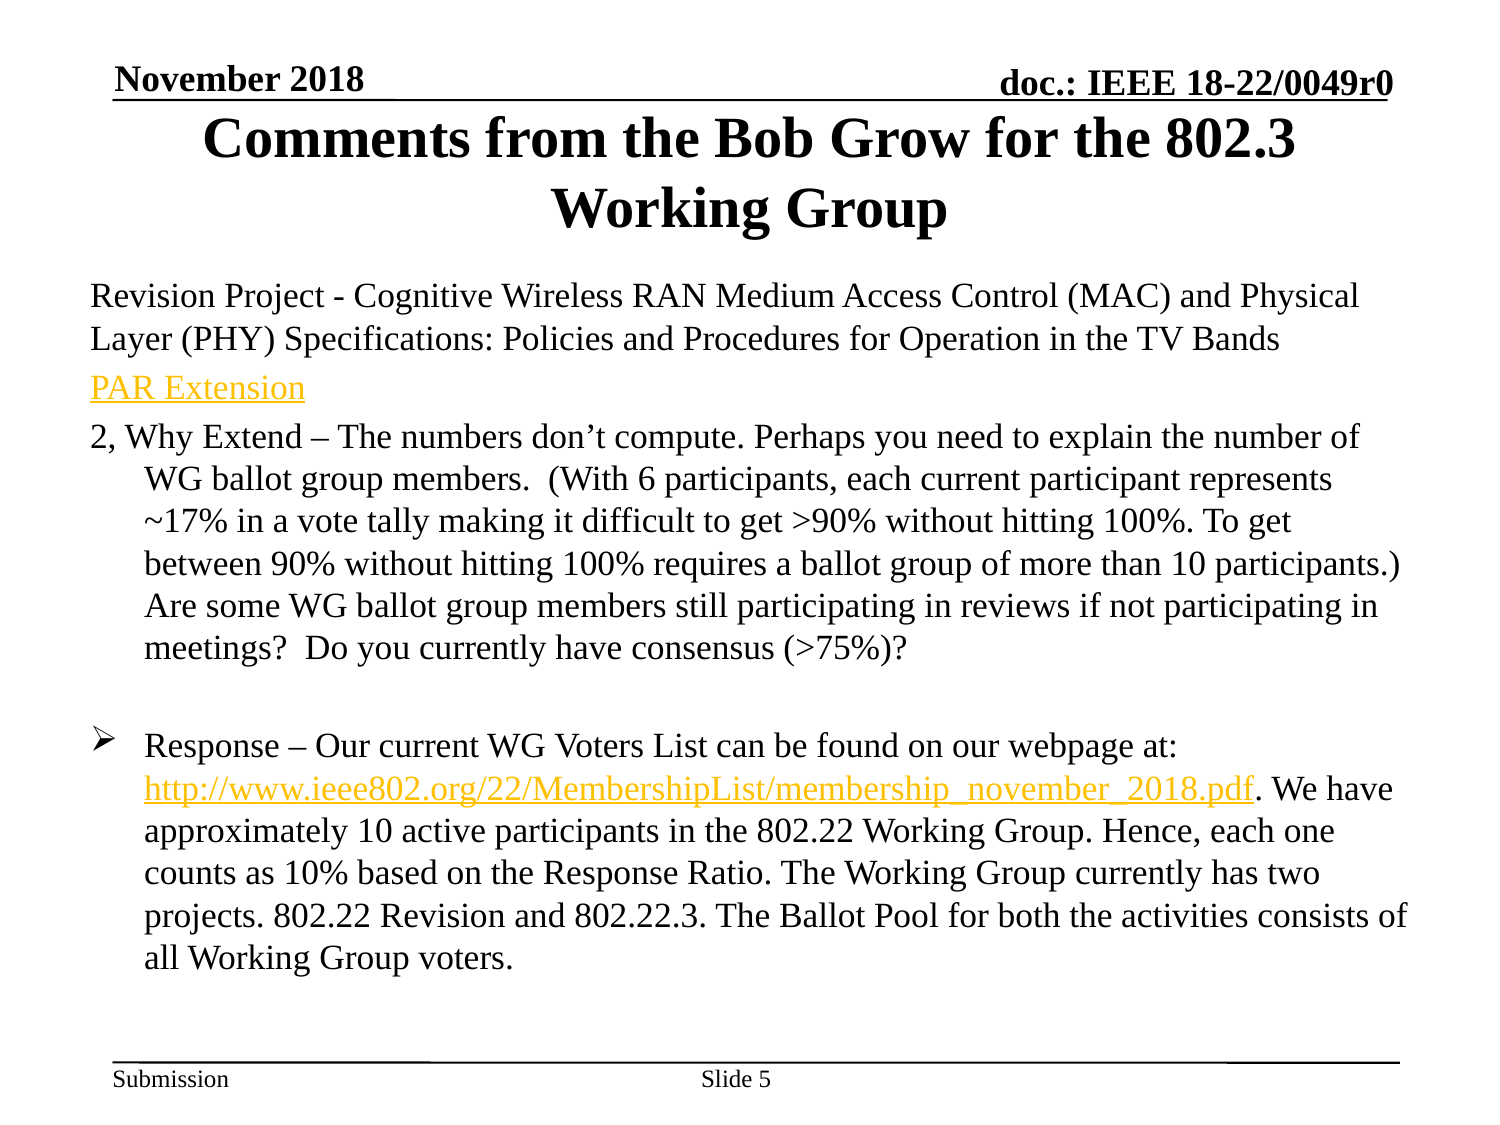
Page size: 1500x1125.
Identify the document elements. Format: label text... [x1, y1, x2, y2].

slide_number Slide 5 [672, 1061, 800, 1123]
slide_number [114, 54, 423, 100]
title Comments from the Bob Grow for the 802.3 Working Group [112, 112, 1388, 226]
list Revision Project - Cognitive Wireless RAN Medium Access Control (MAC) and Physical Layer (PHY) Specifications: Policies and Procedures for Operation in the TV Bands PAR Extension 2, Why Extend – The numbers don’t compute. Perhaps you need to explain the number of WG ballot group members. (With 6 participants, each current participant represents ~17% in a vote tally making it difficult to get >90% without hitting 100%. To get between 90% without hitting 100% requires a ballot group of more than 10 participants.) Are some WG ballot group members still participating in reviews if not participating in meetings? Do you currently have consensus (>75%)? Response – Our current WG Voters List can be found on our webpage at: http://www.ieee802.org/22/MembershipList/membership_november_2018.pdf. We have approximately 10 active participants in the 802.22 Working Group. Hence, each one counts as 10% based on the Response Ratio. The Working Group currently has two projects. 802.22 Revision and 802.22.3. The Ballot Pool for both the activities consists of all Working Group voters. [74, 264, 1426, 1008]
